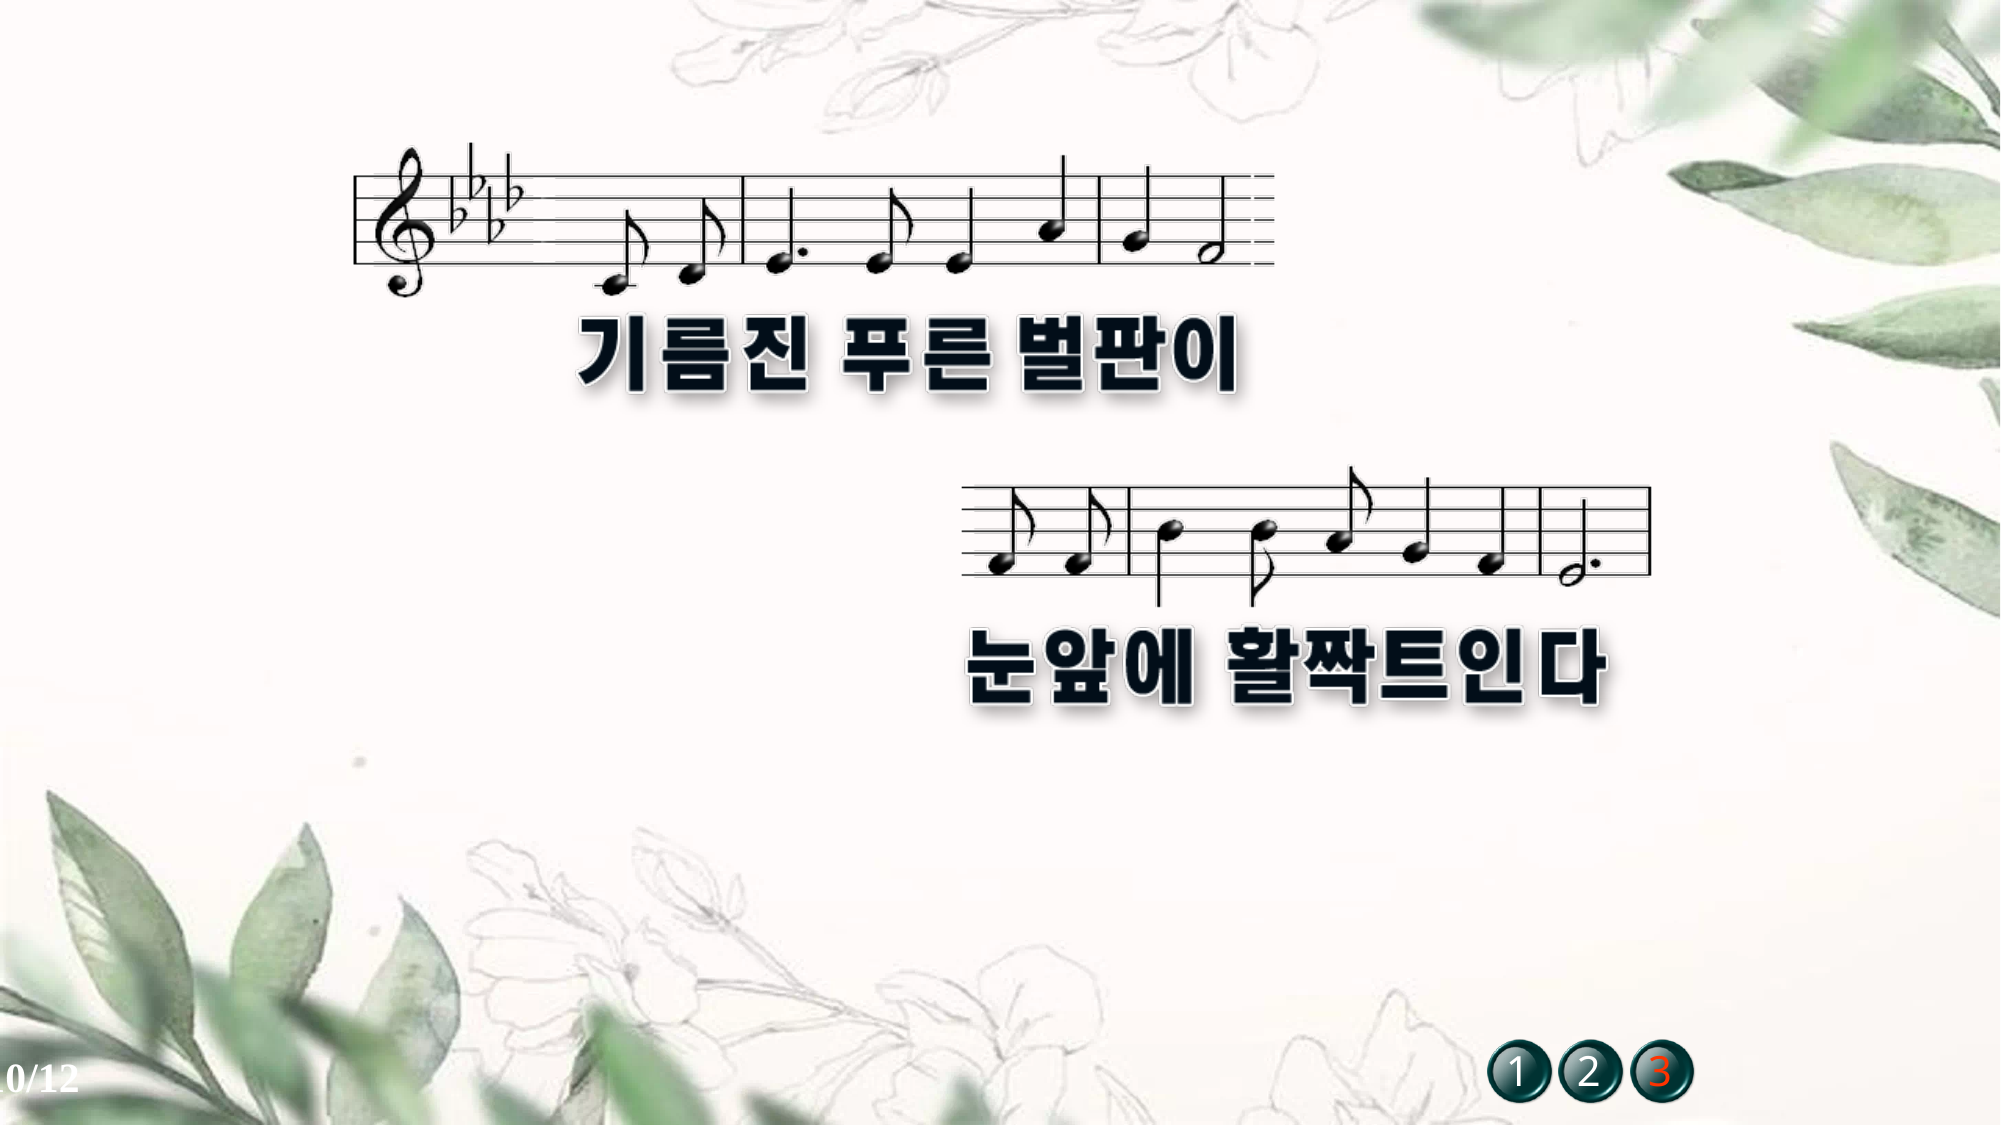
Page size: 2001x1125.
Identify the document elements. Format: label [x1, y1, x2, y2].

text_box [1484, 1035, 1555, 1106]
text_box [1555, 1035, 1626, 1106]
picture [0, 0, 2001, 1125]
text_box [1627, 1035, 1697, 1106]
